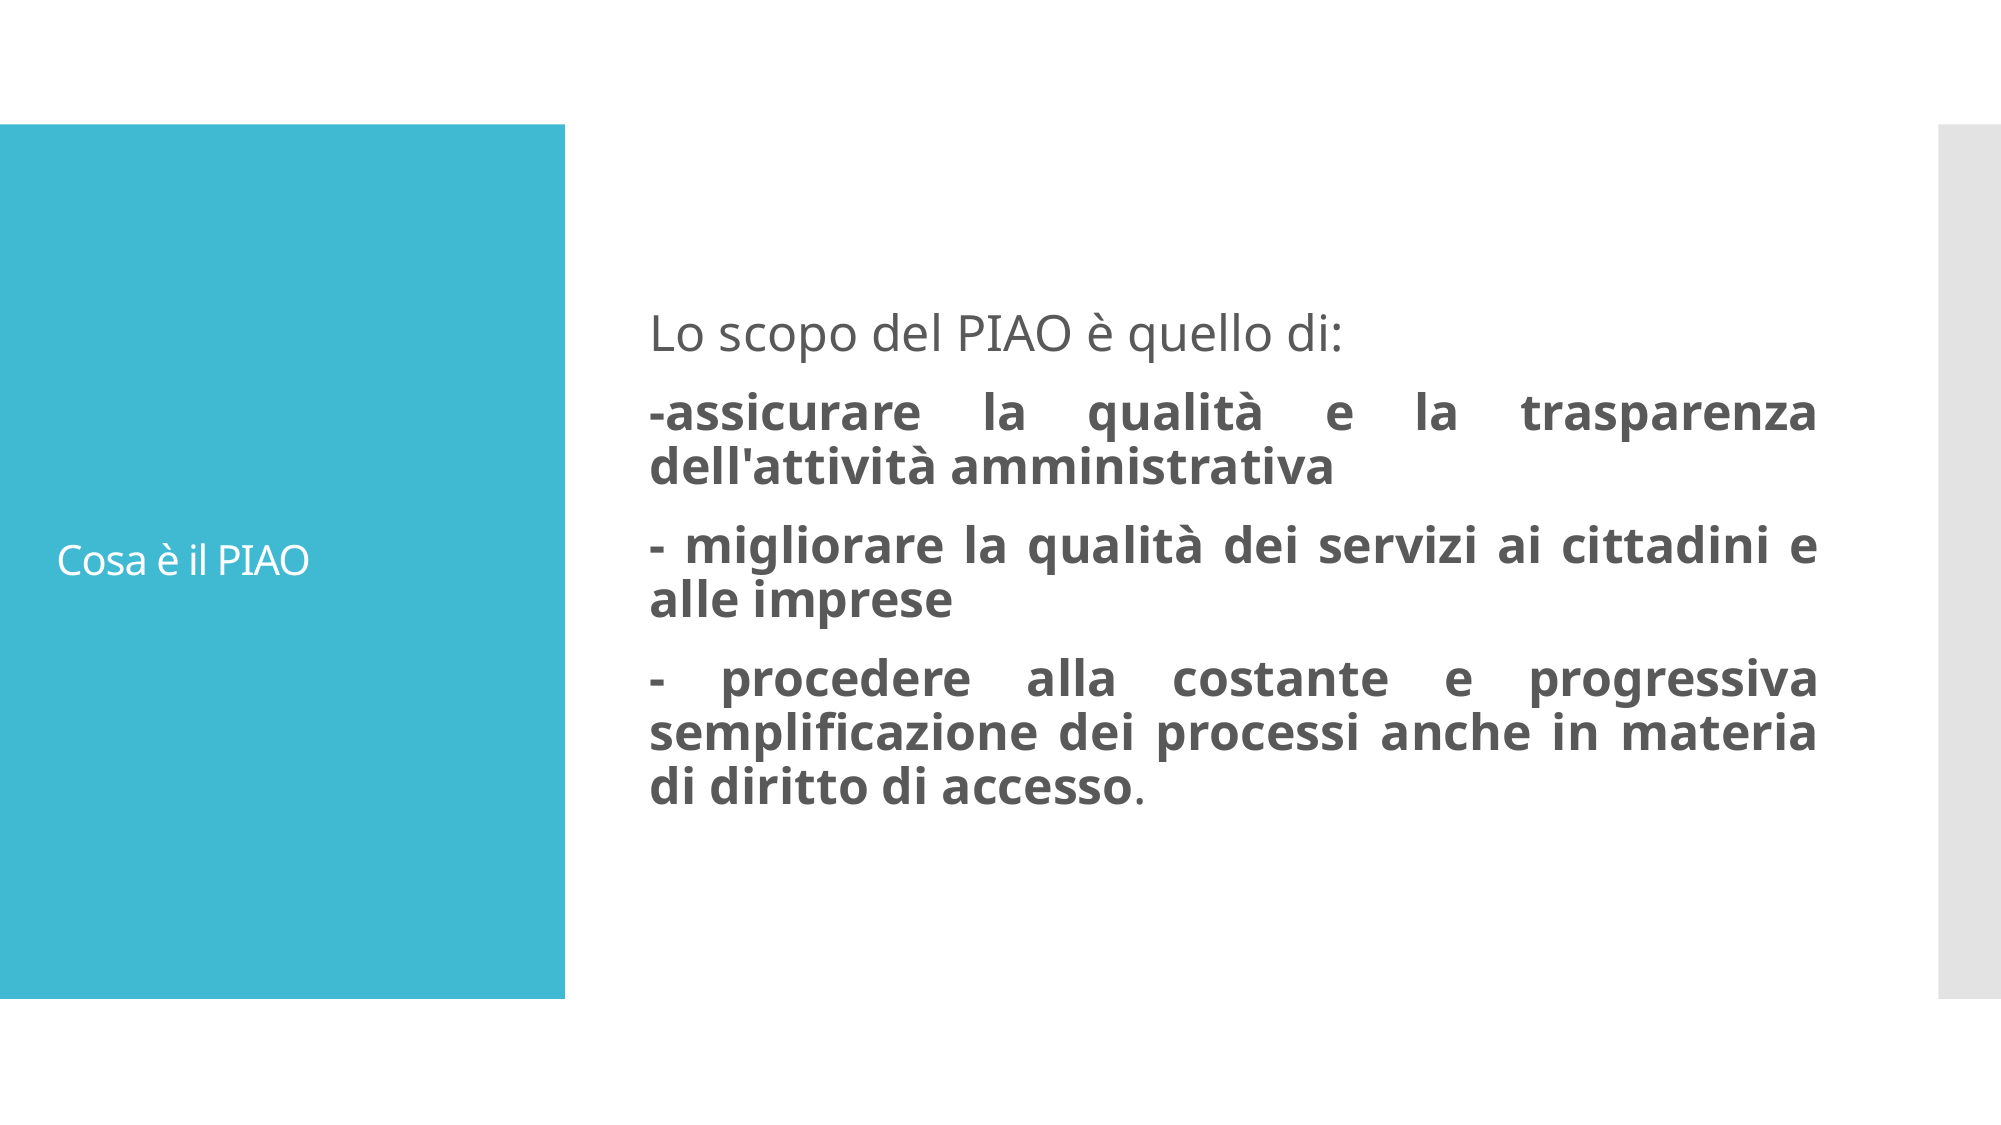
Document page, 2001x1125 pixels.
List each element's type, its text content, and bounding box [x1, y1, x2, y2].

list Lo scopo del PIAO è quello di: -assicurare la qualità e la trasparenza dell'attività amministrativa - migliorare la qualità dei servizi ai cittadini e alle imprese - procedere alla costante e progressiva semplificazione dei processi anche in materia di diritto di accesso. [634, 141, 1835, 982]
title Cosa è il PIAO [41, 184, 525, 939]
